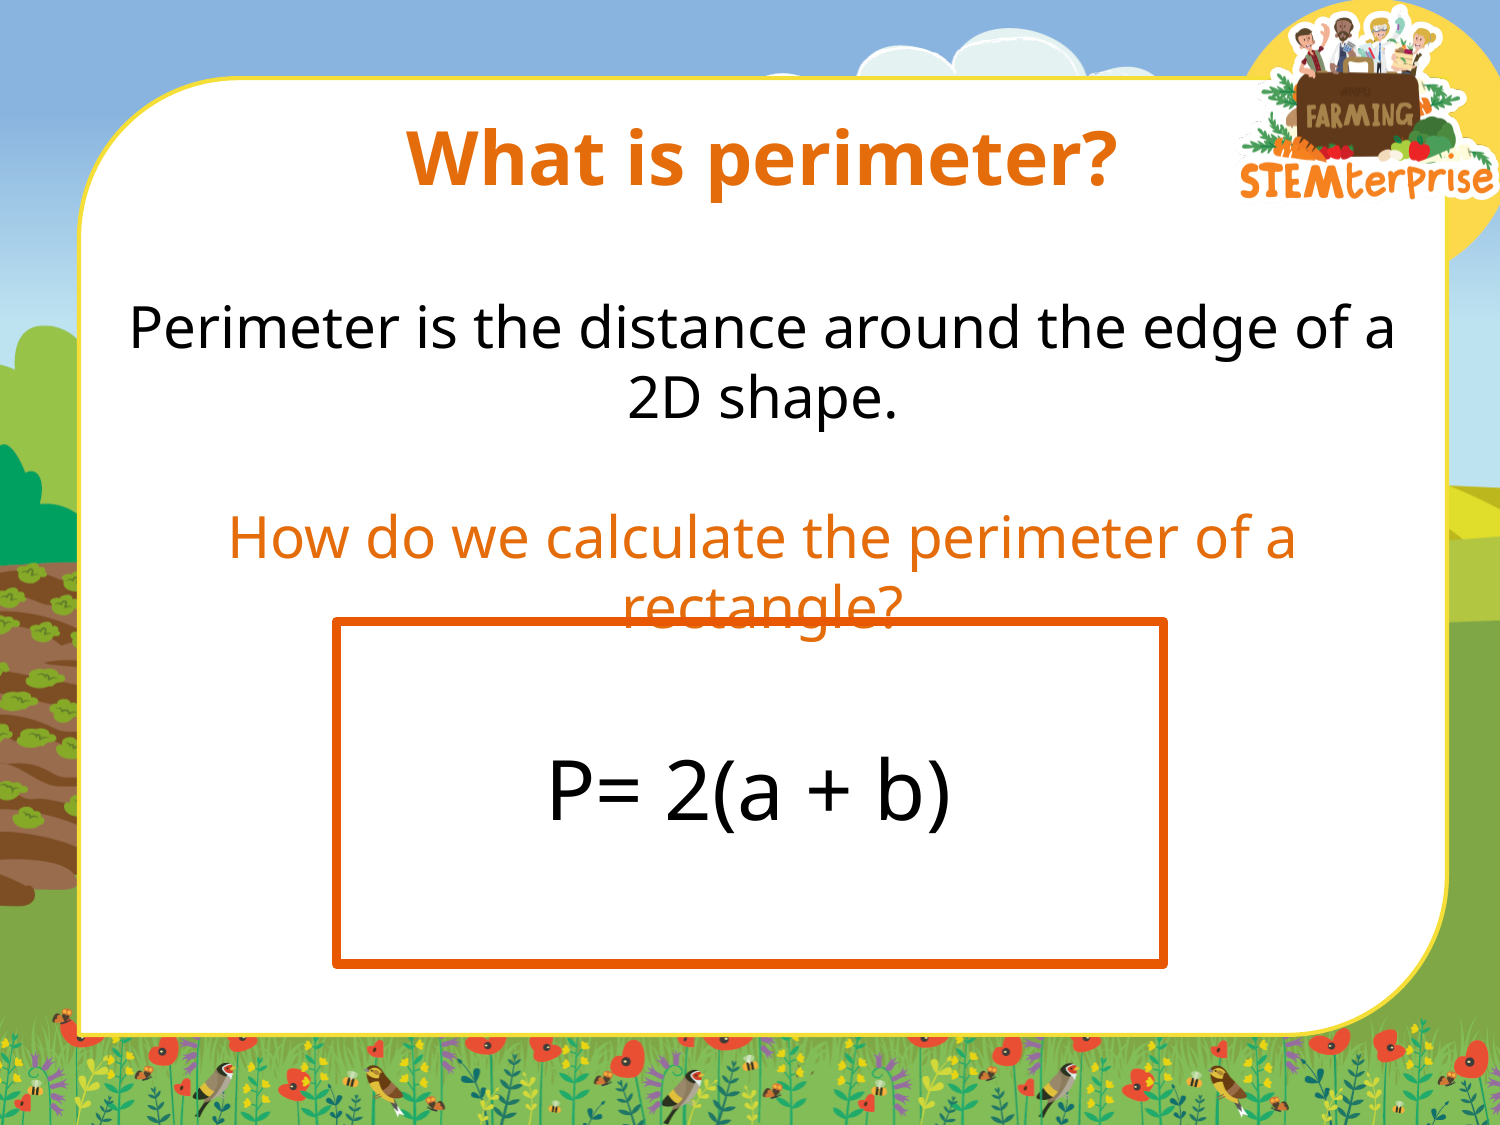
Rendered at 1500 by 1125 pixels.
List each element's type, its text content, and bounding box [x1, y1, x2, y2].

text_box [334, 619, 1165, 966]
text_box P= 2(a + b) [393, 729, 1103, 890]
picture [0, 0, 1500, 1125]
text_box [76, 211, 1450, 1038]
text_box What is perimeter? Perimeter is the distance around the edge of a 2D shape. How do we calculate the perimeter of a rectangle? [79, 42, 1447, 738]
